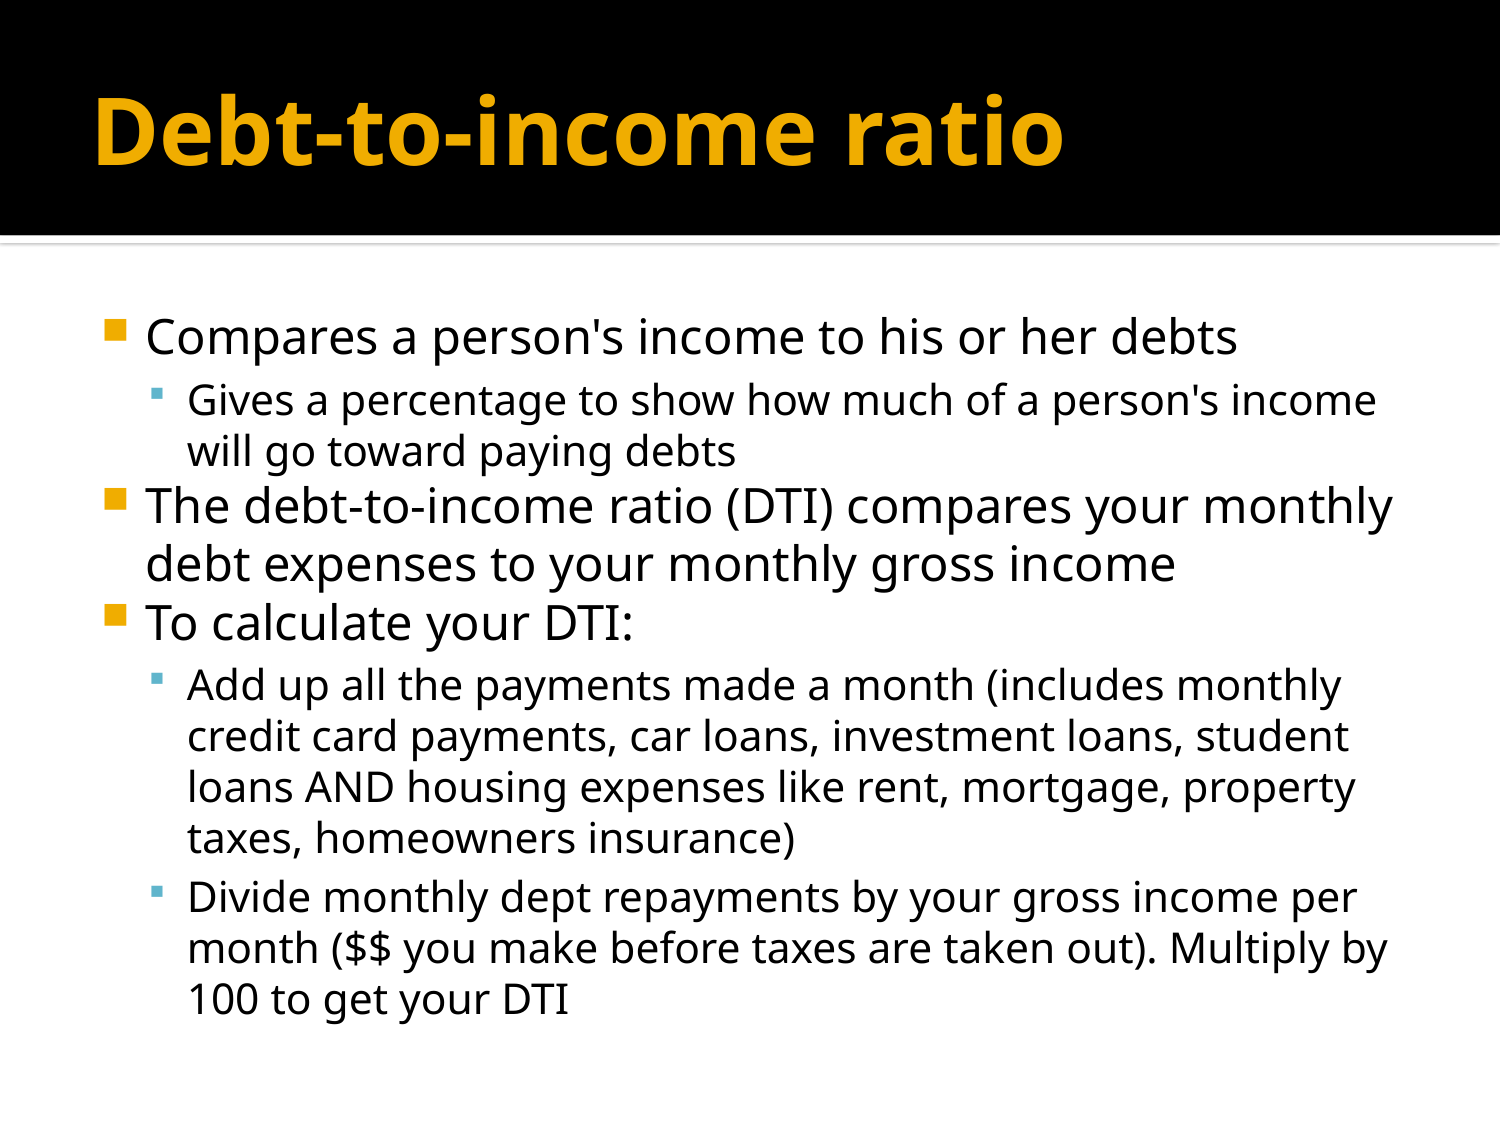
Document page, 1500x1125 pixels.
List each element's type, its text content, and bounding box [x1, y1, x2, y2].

list Compares a person's income to his or her debts Gives a percentage to show how much of a person's income will go toward paying debts The debt-to-income ratio (DTI) compares your monthly debt expenses to your monthly gross income To calculate your DTI: Add up all the payments made a month (includes monthly credit card payments, car loans, investment loans, student loans AND housing expenses like rent, mortgage, property taxes, homeowners insurance) Divide monthly dept repayments by your gross income per month ($$ you make before taxes are taken out). Multiply by 100 to get your DTI [75, 291, 1425, 1050]
title Debt-to-income ratio [75, 25, 1425, 231]
